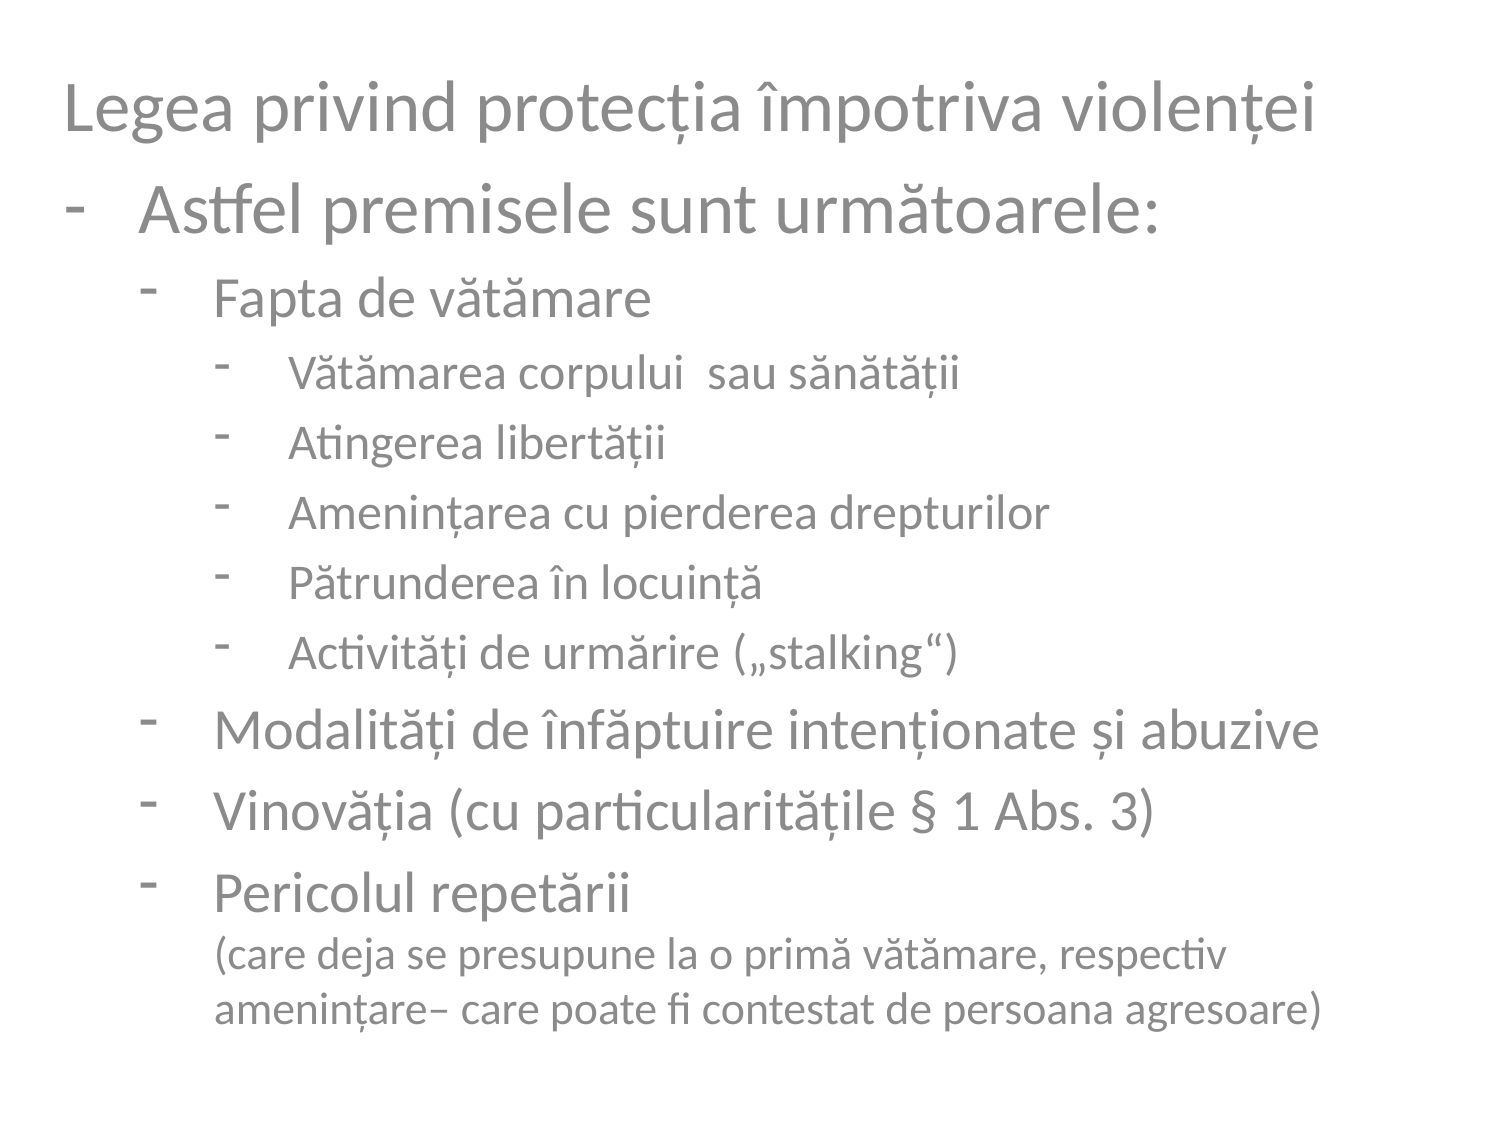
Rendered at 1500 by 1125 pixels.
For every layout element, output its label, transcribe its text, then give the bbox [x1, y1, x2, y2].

subtitle Legea privind protecția împotriva violenței Astfel premisele sunt următoarele: Fapta de vătămare Vătămarea corpului sau sănătății Atingerea libertății Amenințarea cu pierderea drepturilor Pătrunderea în locuință Activități de urmărire („stalking“) Modalități de înfăptuire intenționate și abuzive Vinovăția (cu particularitățile § 1 Abs. 3) Pericolul repetării (care deja se presupune la o primă vătămare, respectiv amenințare– care poate fi contestat de persoana agresoare) [48, 50, 1446, 1063]
